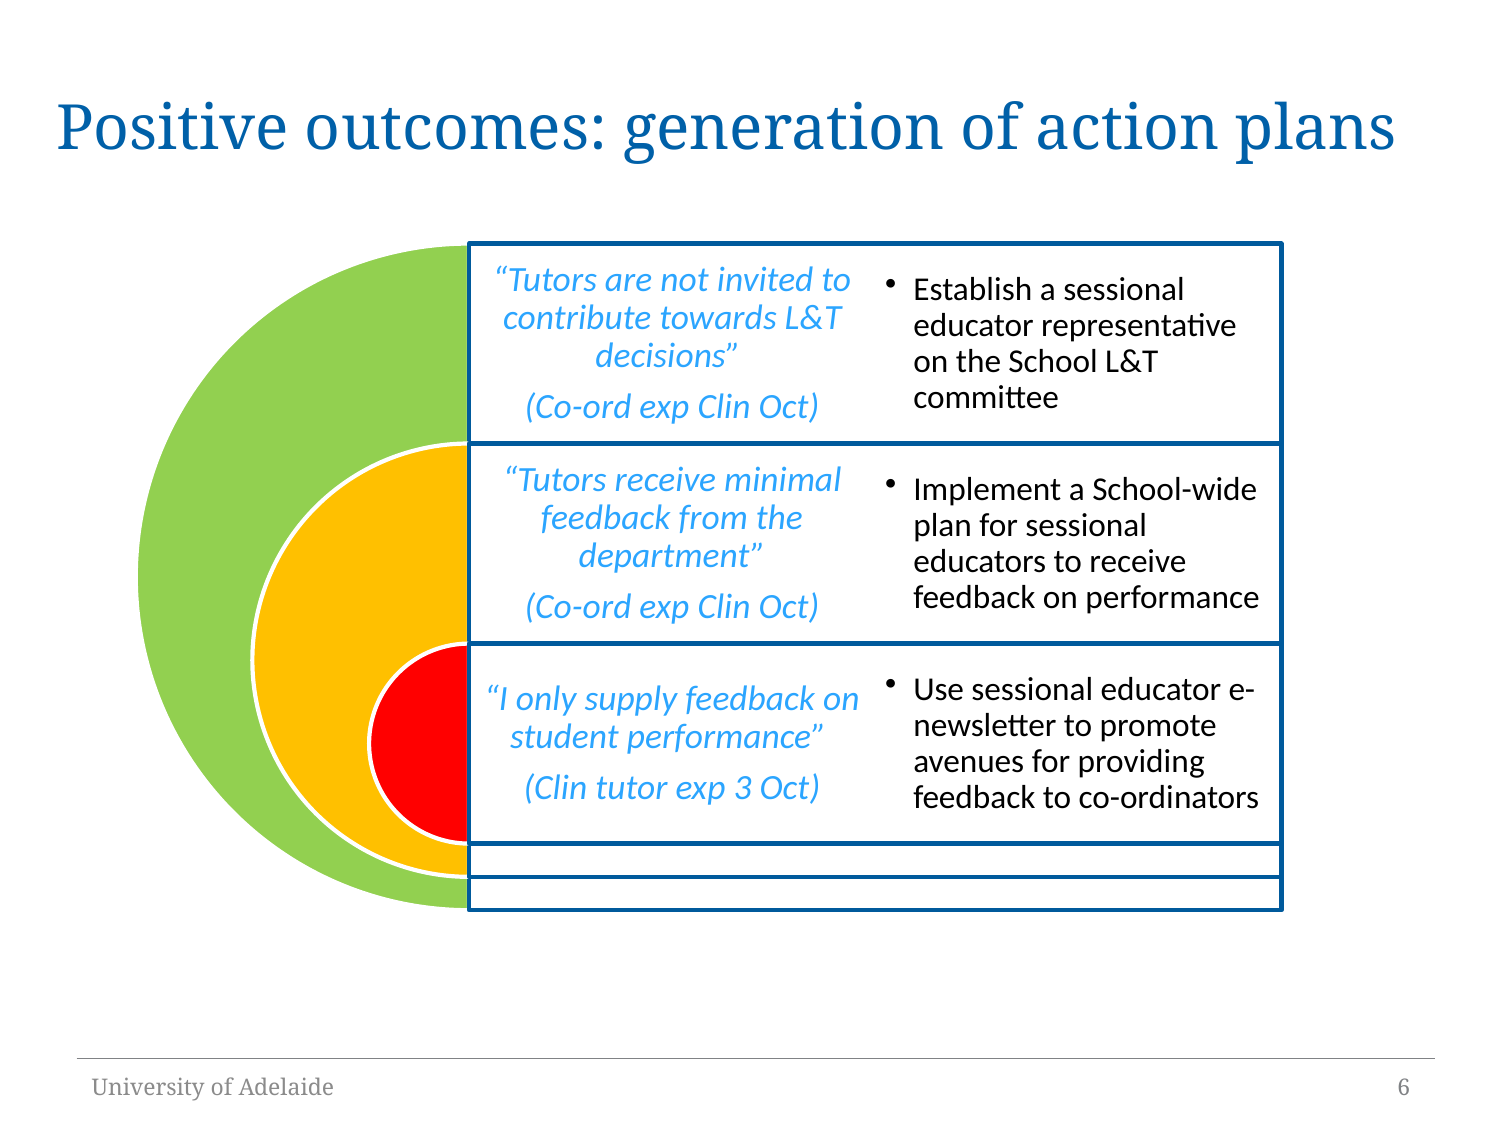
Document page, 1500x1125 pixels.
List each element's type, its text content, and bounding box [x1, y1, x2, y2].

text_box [135, 243, 1282, 911]
list [75, 184, 1425, 1083]
footer University of Adelaide [76, 1057, 552, 1118]
title Positive outcomes: generation of action plans [41, 54, 1427, 194]
slide_number 6 [1074, 1057, 1425, 1118]
